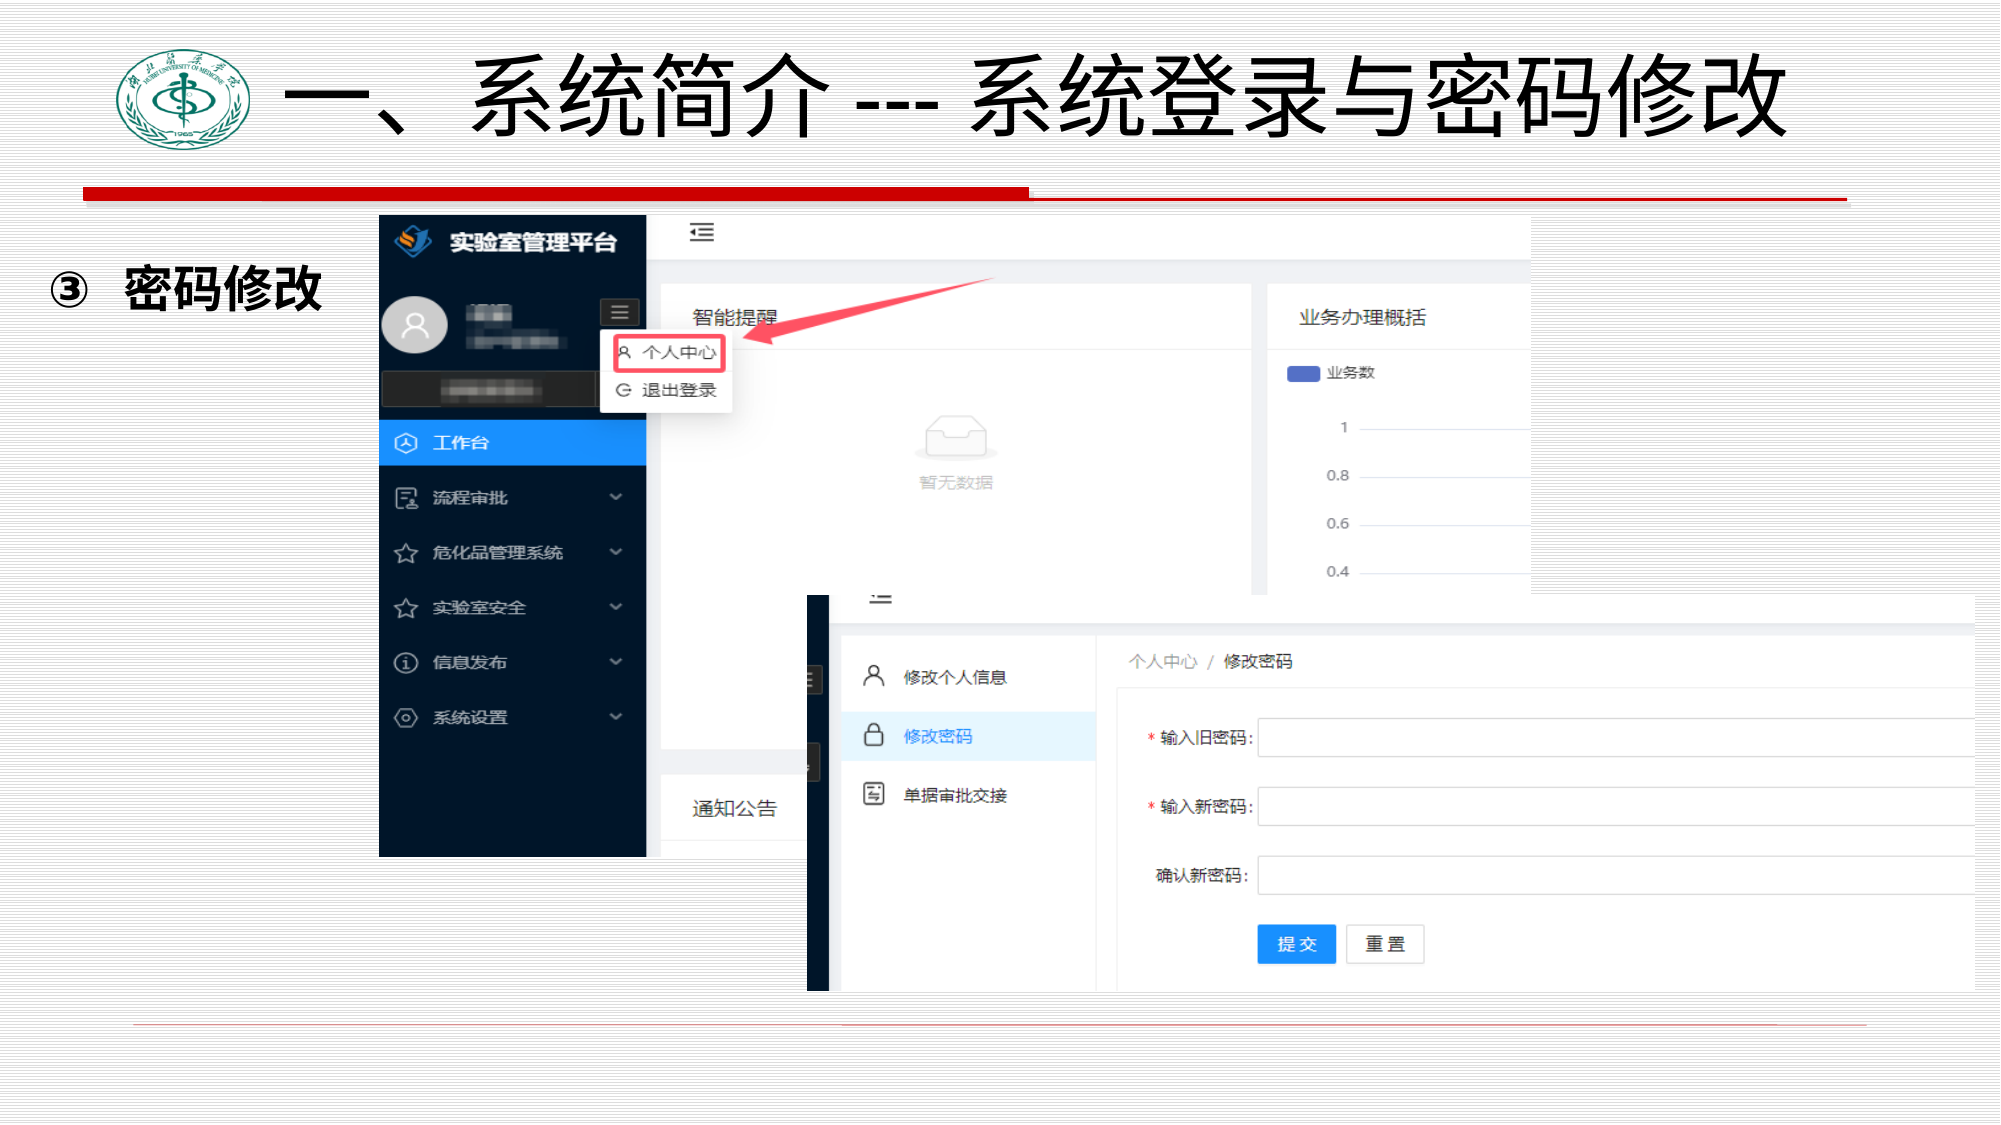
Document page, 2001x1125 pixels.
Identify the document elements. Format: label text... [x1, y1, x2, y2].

picture [807, 594, 1975, 991]
text_box 一、系统简介---系统登录与密码修改 [266, 0, 1938, 188]
title 密码修改 [33, 241, 373, 335]
picture [116, 49, 250, 150]
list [379, 215, 1531, 858]
